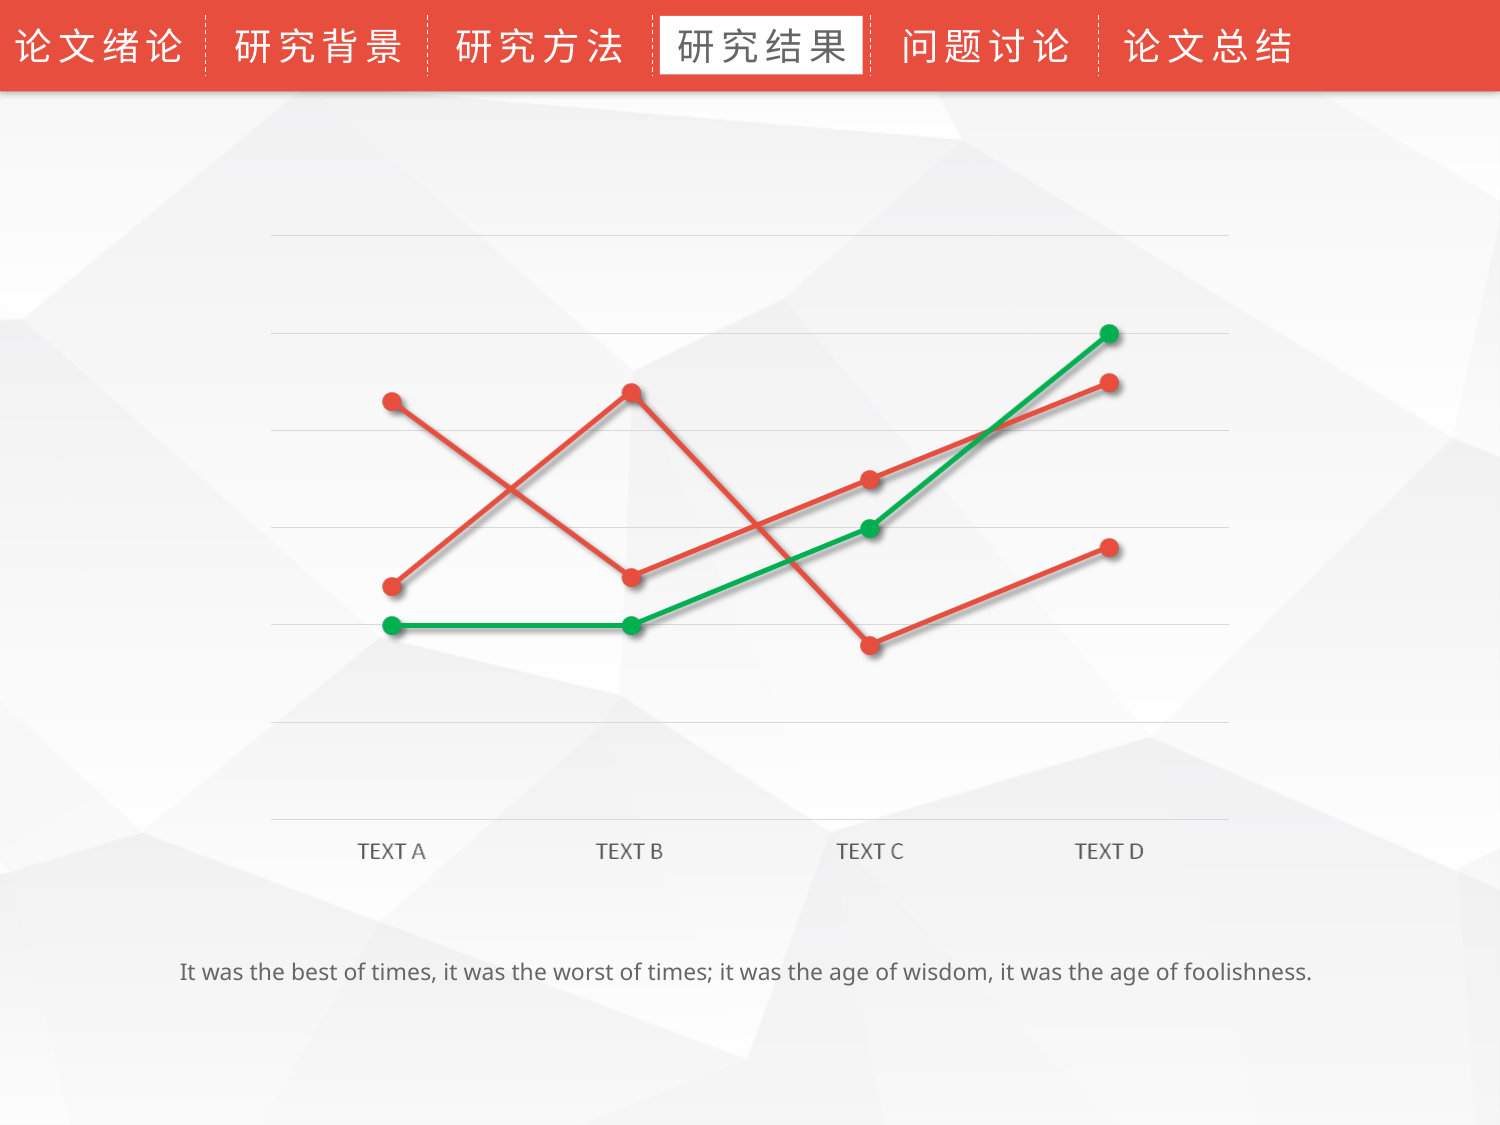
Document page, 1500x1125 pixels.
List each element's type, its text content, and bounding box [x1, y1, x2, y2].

text_box It was the best of times, it was the worst of times; it was the age of wisdom, it was the age of foolishness. [122, 950, 1378, 993]
text_box [659, 15, 663, 75]
text_box 问题讨论 [886, 15, 1098, 76]
text_box 研究结果 [871, 15, 876, 76]
text_box 研究方法 [440, 15, 652, 76]
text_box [241, 204, 1259, 888]
text_box 研究背景 [214, 15, 423, 76]
text_box 研究结果 [663, 15, 870, 76]
text_box 论文总结 [1109, 15, 1322, 76]
text_box [0, 0, 1500, 92]
picture [0, 92, 1500, 1125]
text_box 论文绪论 [0, 15, 211, 76]
